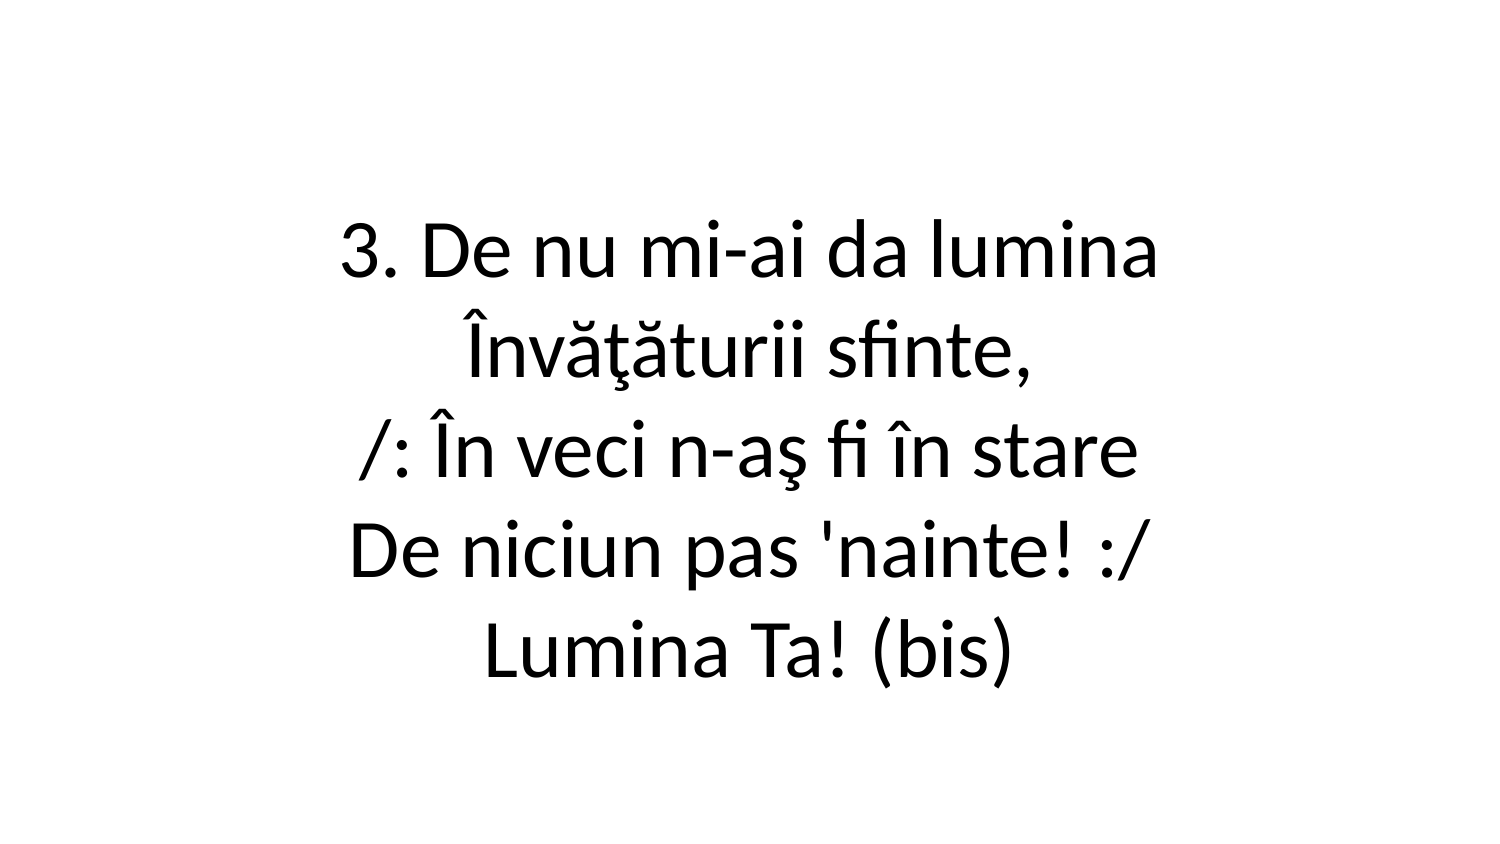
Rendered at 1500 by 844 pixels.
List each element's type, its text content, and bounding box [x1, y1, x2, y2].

text_box 3. De nu mi-ai da lumina Învăţăturii sfinte, /: În veci n-aş fi în stare De niciun pas 'nainte! :/ Lumina Ta! (bis) [323, 142, 1177, 702]
